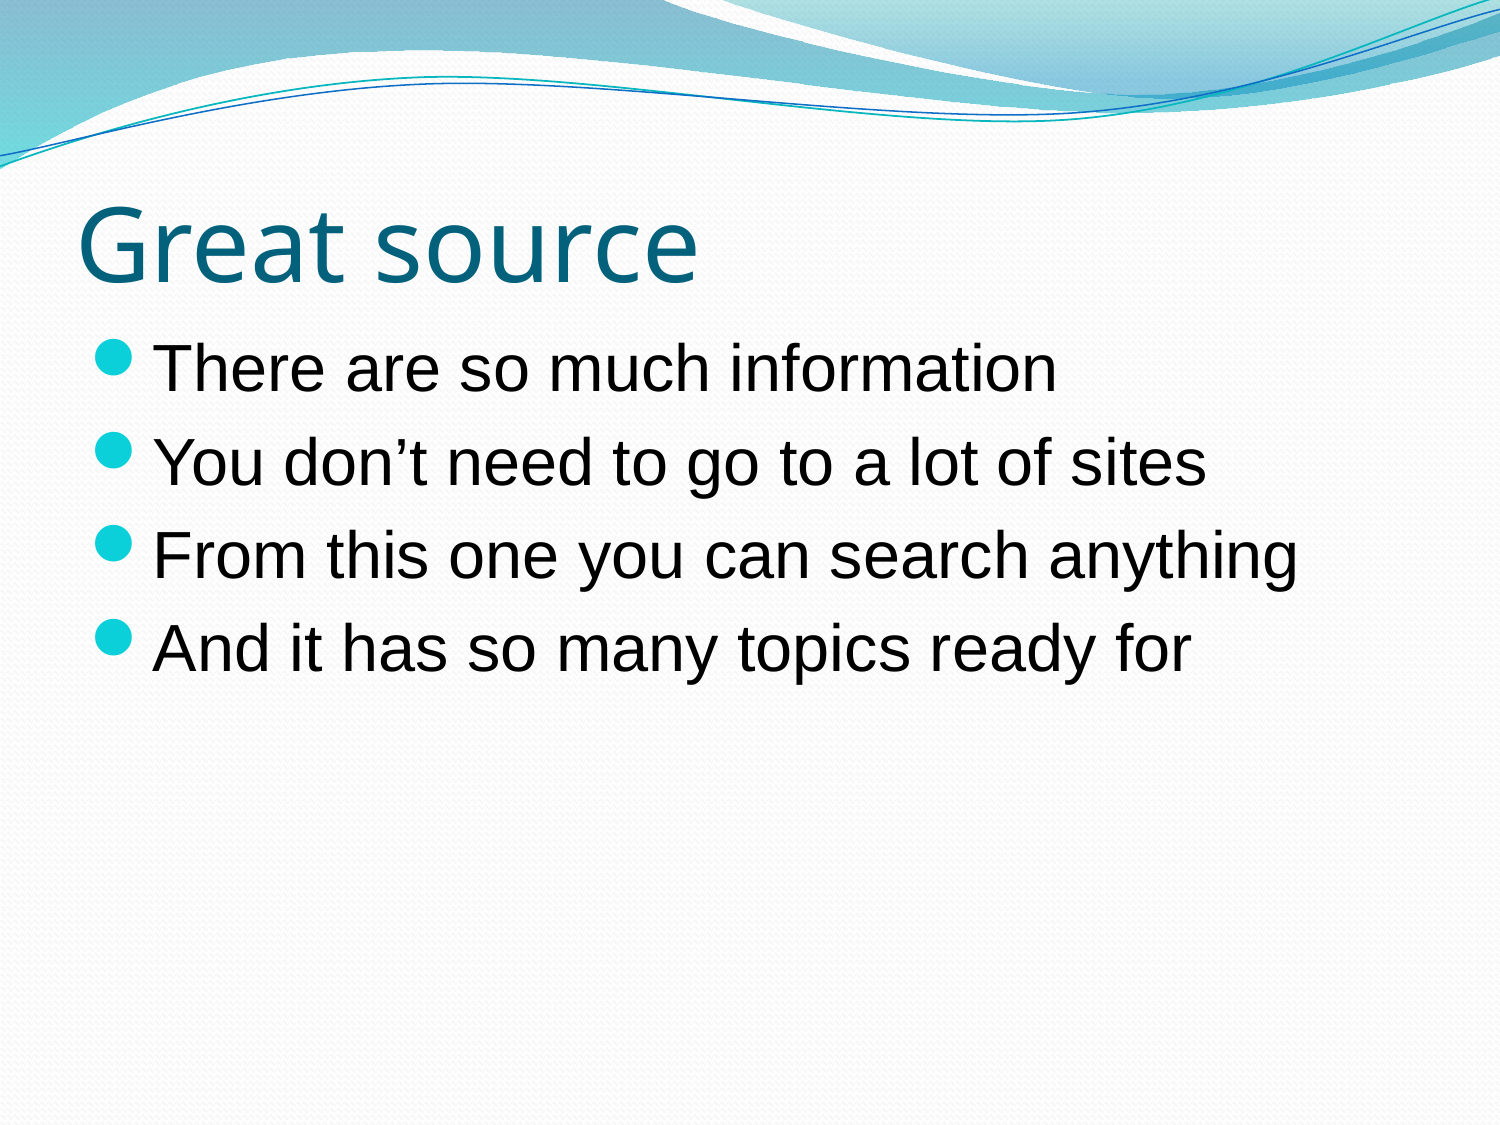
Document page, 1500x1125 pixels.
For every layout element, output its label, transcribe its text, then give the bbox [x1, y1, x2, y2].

list There are so much information You don’t need to go to a lot of sites From this one you can search anything And it has so many topics ready for [75, 317, 1425, 1038]
title Great source [75, 115, 1425, 303]
